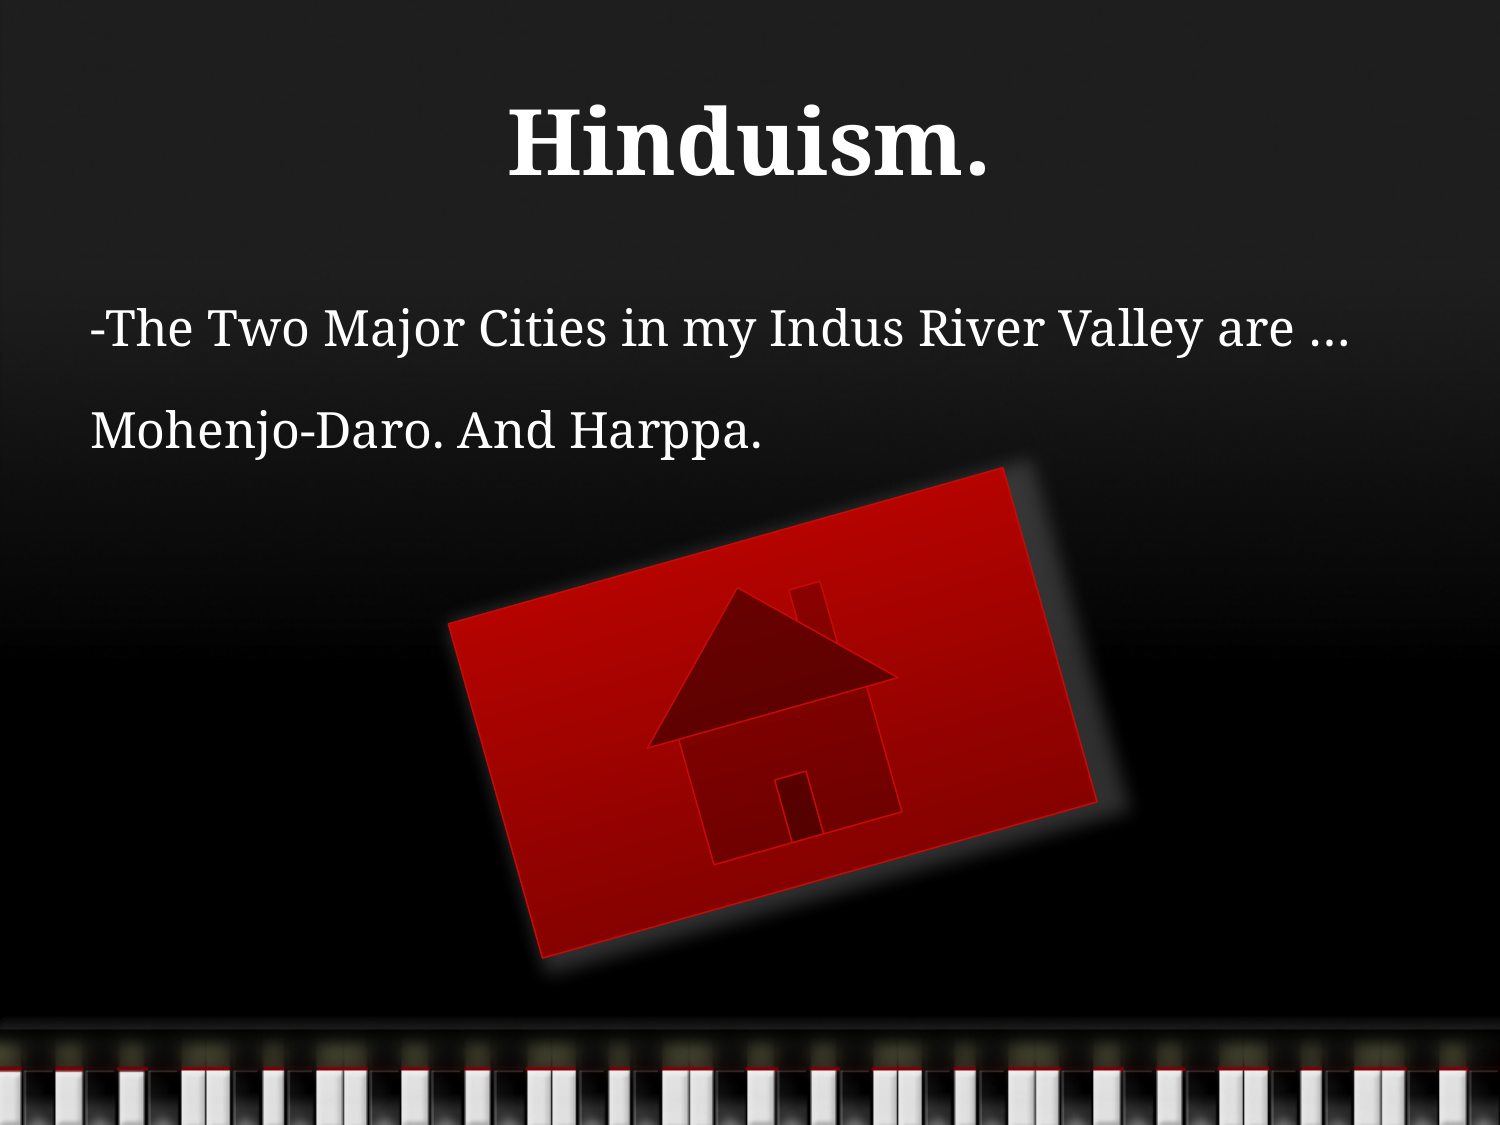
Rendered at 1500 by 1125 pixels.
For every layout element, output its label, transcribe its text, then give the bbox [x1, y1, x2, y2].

title Hinduism. [75, 45, 1425, 233]
list -The Two Major Cities in my Indus River Valley are … Mohenjo-Daro. And Harppa. [75, 288, 1425, 925]
picture [0, 0, 1500, 1125]
text_box [447, 466, 1098, 959]
